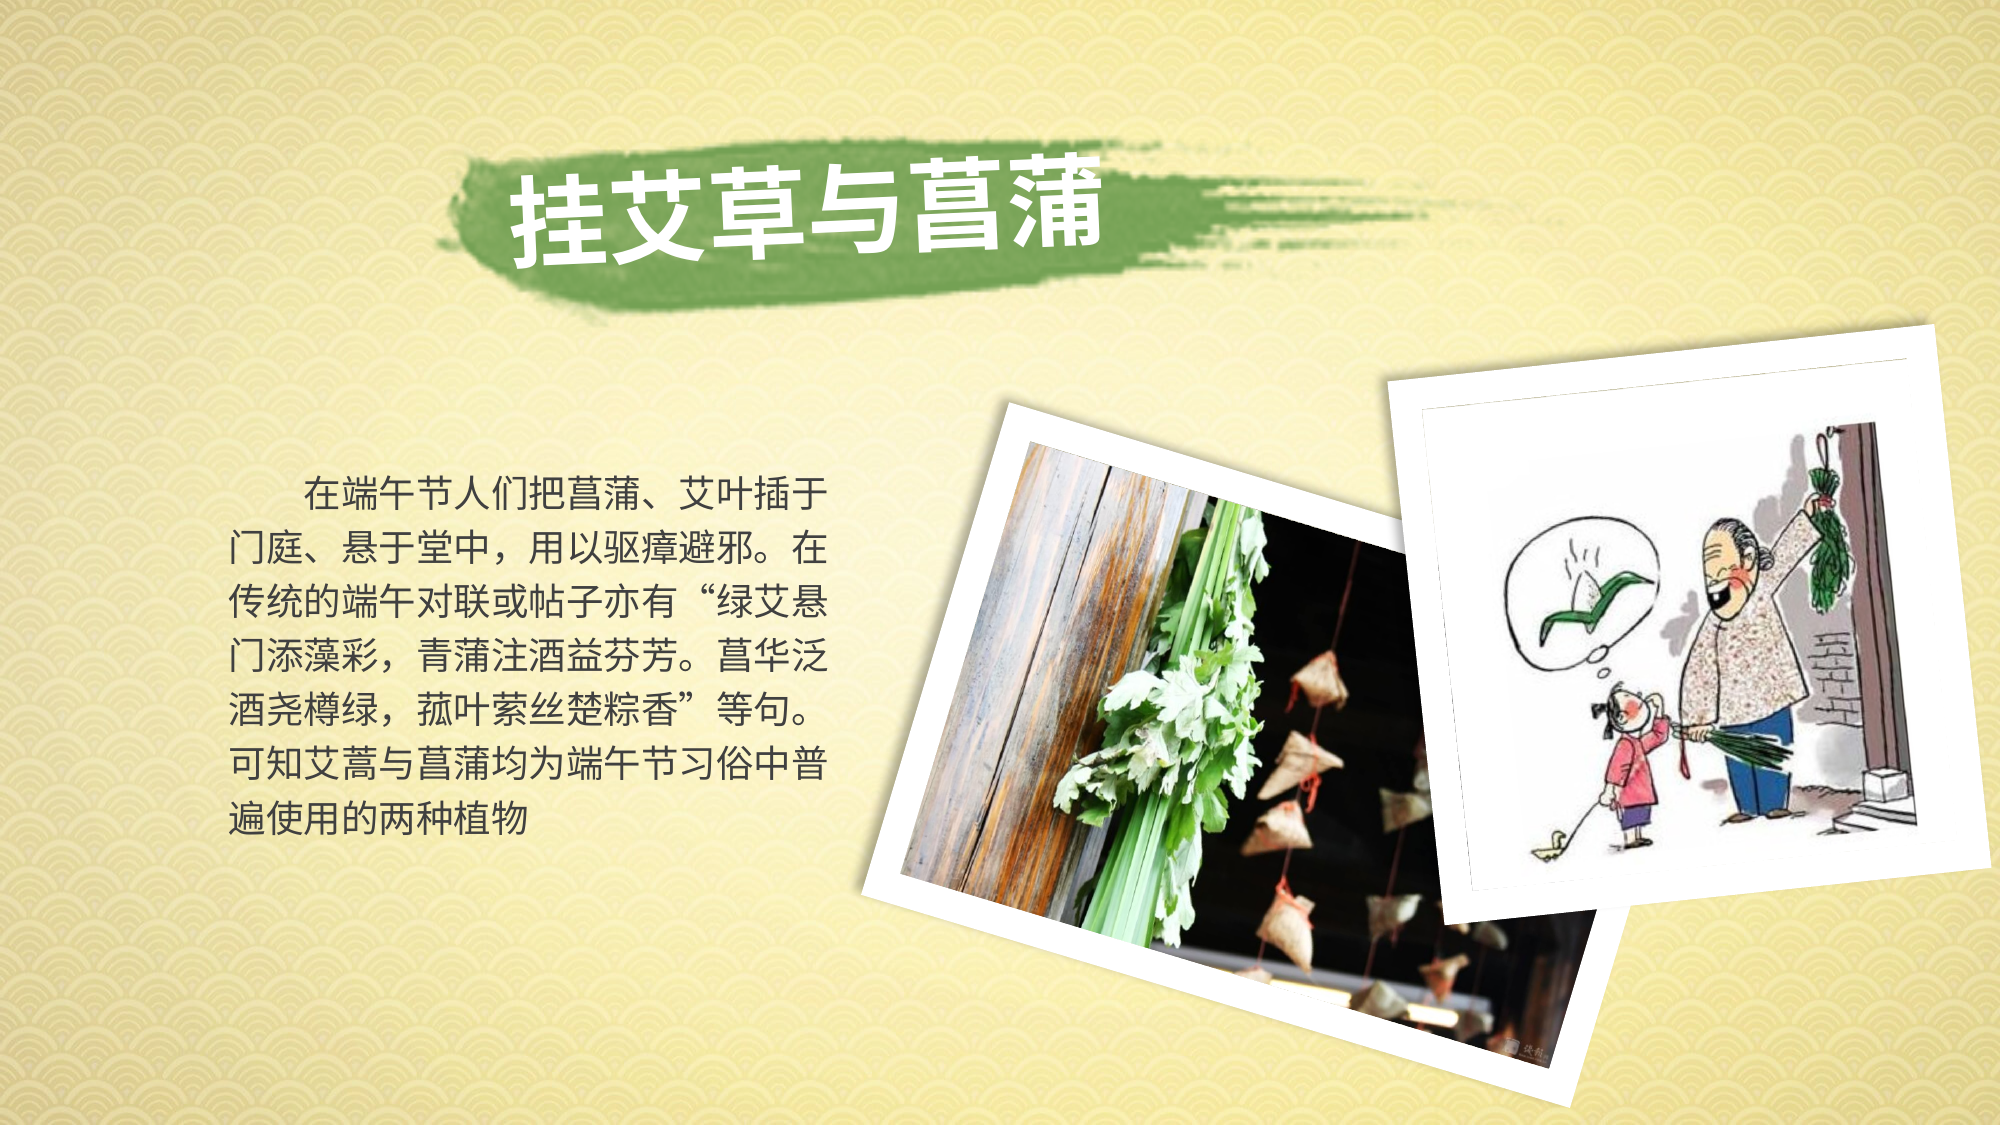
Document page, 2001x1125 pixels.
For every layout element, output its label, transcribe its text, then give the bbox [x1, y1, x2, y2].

picture [0, 0, 2000, 1125]
text_box 在端午节人们把菖蒲、艾叶插于门庭、悬于堂中，用以驱瘴避邪。在传统的端午对联或帖子亦有“绿艾悬门添藻彩，青蒲注酒益芬芳。菖华泛酒尧樽绿，菰叶萦丝楚粽香”等句。可知艾蒿与菖蒲均为端午节习俗中普遍使用的两种植物 [214, 453, 853, 847]
